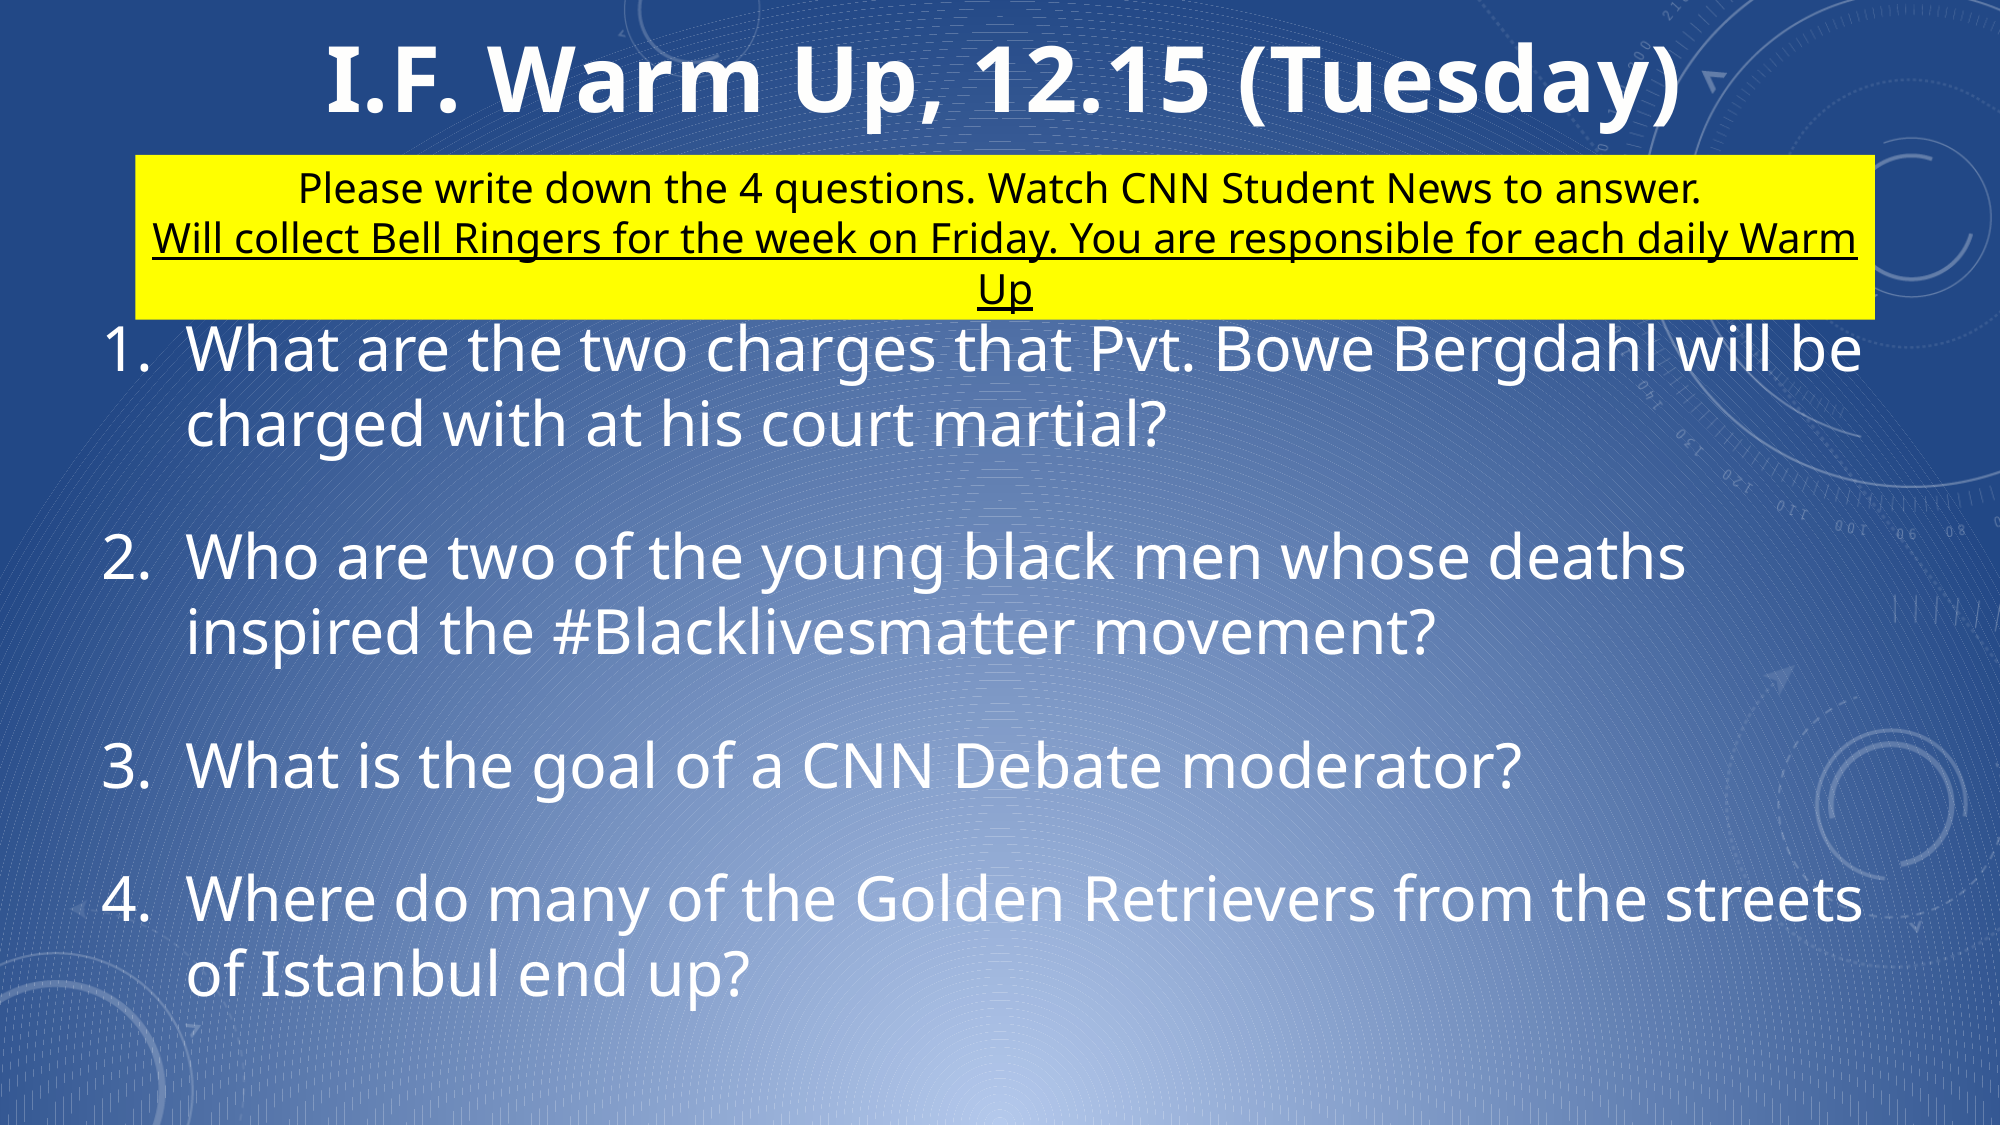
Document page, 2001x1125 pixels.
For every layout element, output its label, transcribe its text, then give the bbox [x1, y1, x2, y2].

text_box I.F. Warm Up, 12.15 (Tuesday) [135, 13, 1875, 139]
picture [0, 0, 2000, 1125]
text_box Please write down the 4 questions. Watch CNN Student News to answer. Will collect Bell Ringers for the week on Friday. You are responsible for each daily Warm Up [135, 154, 1875, 301]
text_box What are the two charges that Pvt. Bowe Bergdahl will be charged with at his court martial? Who are two of the young black men whose deaths inspired the #Blacklivesmatter movement? What is the goal of a CNN Debate moderator? Where do many of the Golden Retrievers from the streets of Istanbul end up? [24, 301, 1963, 1125]
